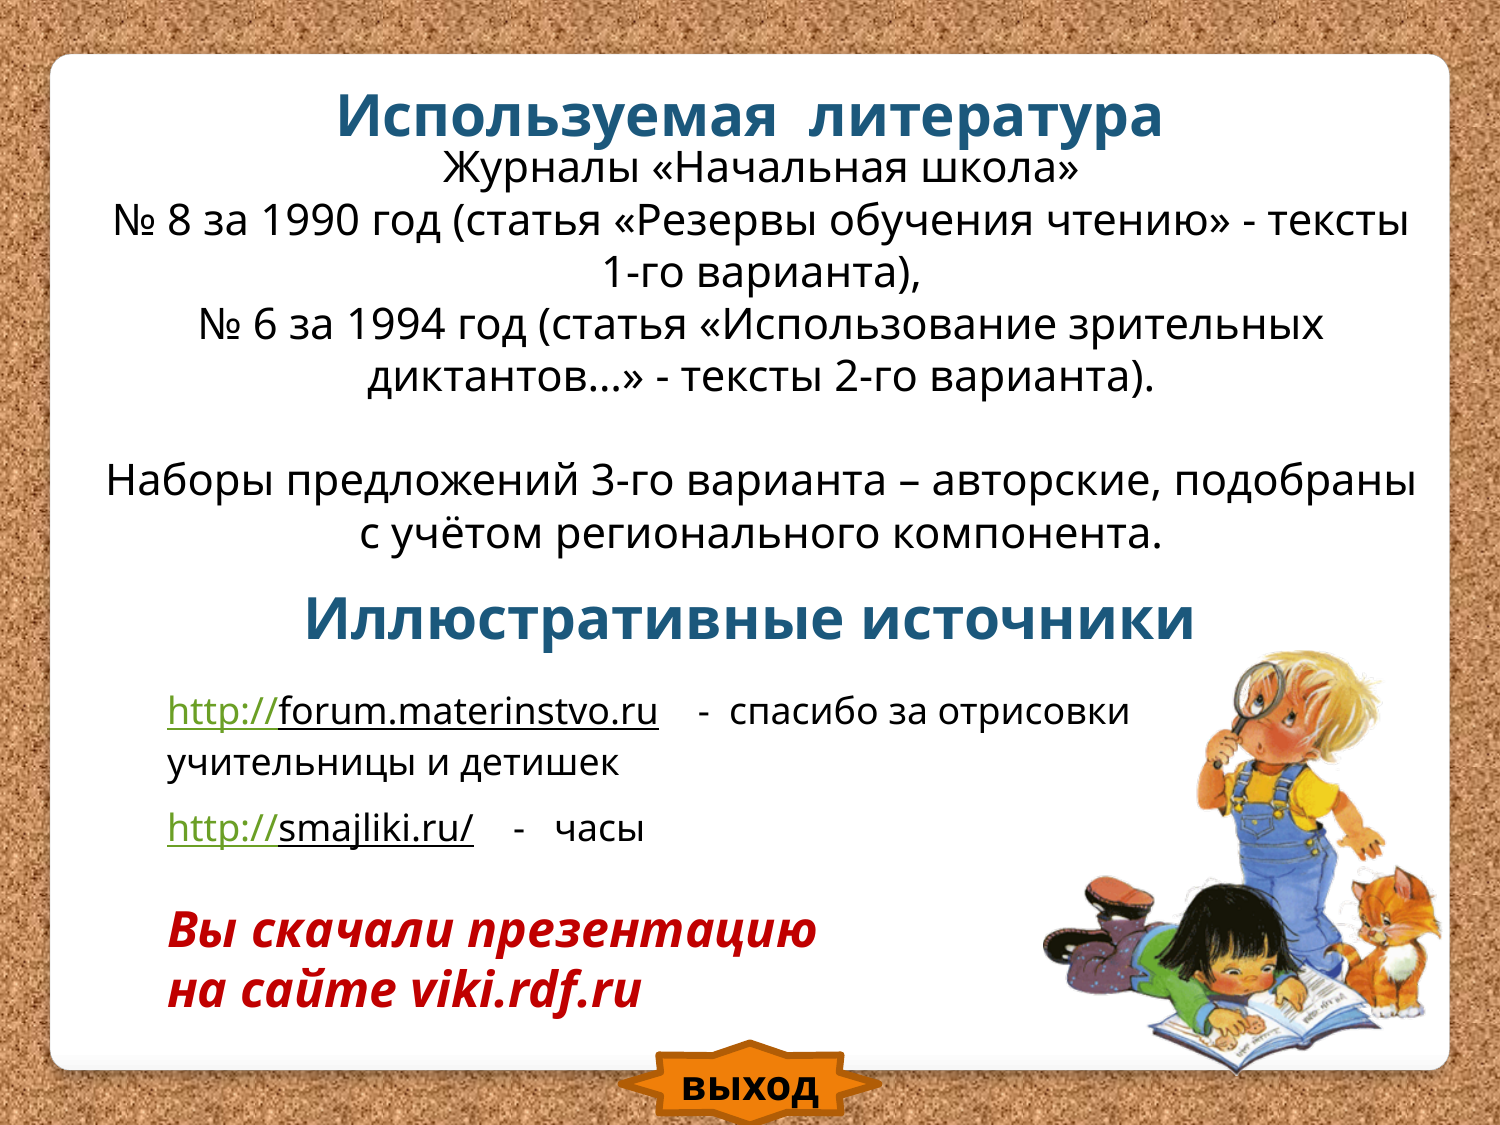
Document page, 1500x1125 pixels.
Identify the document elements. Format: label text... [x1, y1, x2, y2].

picture [0, 0, 1500, 1125]
text_box http://smajliki.ru/ - часы [152, 796, 1035, 863]
text_box выход [617, 1039, 883, 1125]
text_box Вы скачали презентацию на сайте viki.rdf.ru [152, 890, 903, 1026]
text_box Иллюстративные источники [163, 574, 1336, 660]
text_box http://forum.materinstvo.ru - спасибо за отрисовки учительницы и детишек [152, 679, 1035, 791]
text_box Используемая литература [163, 70, 1336, 156]
title Журналы «Начальная школа» № 8 за 1990 год (статья «Резервы обучения чтению» - тексты 1-го варианта), № 6 за 1994 год (статья «Использование зрительных диктантов…» - тексты 2-го варианта). Наборы предложений 3-го варианта – авторские, подобраны с учётом регионального компонента. [82, 128, 1442, 622]
